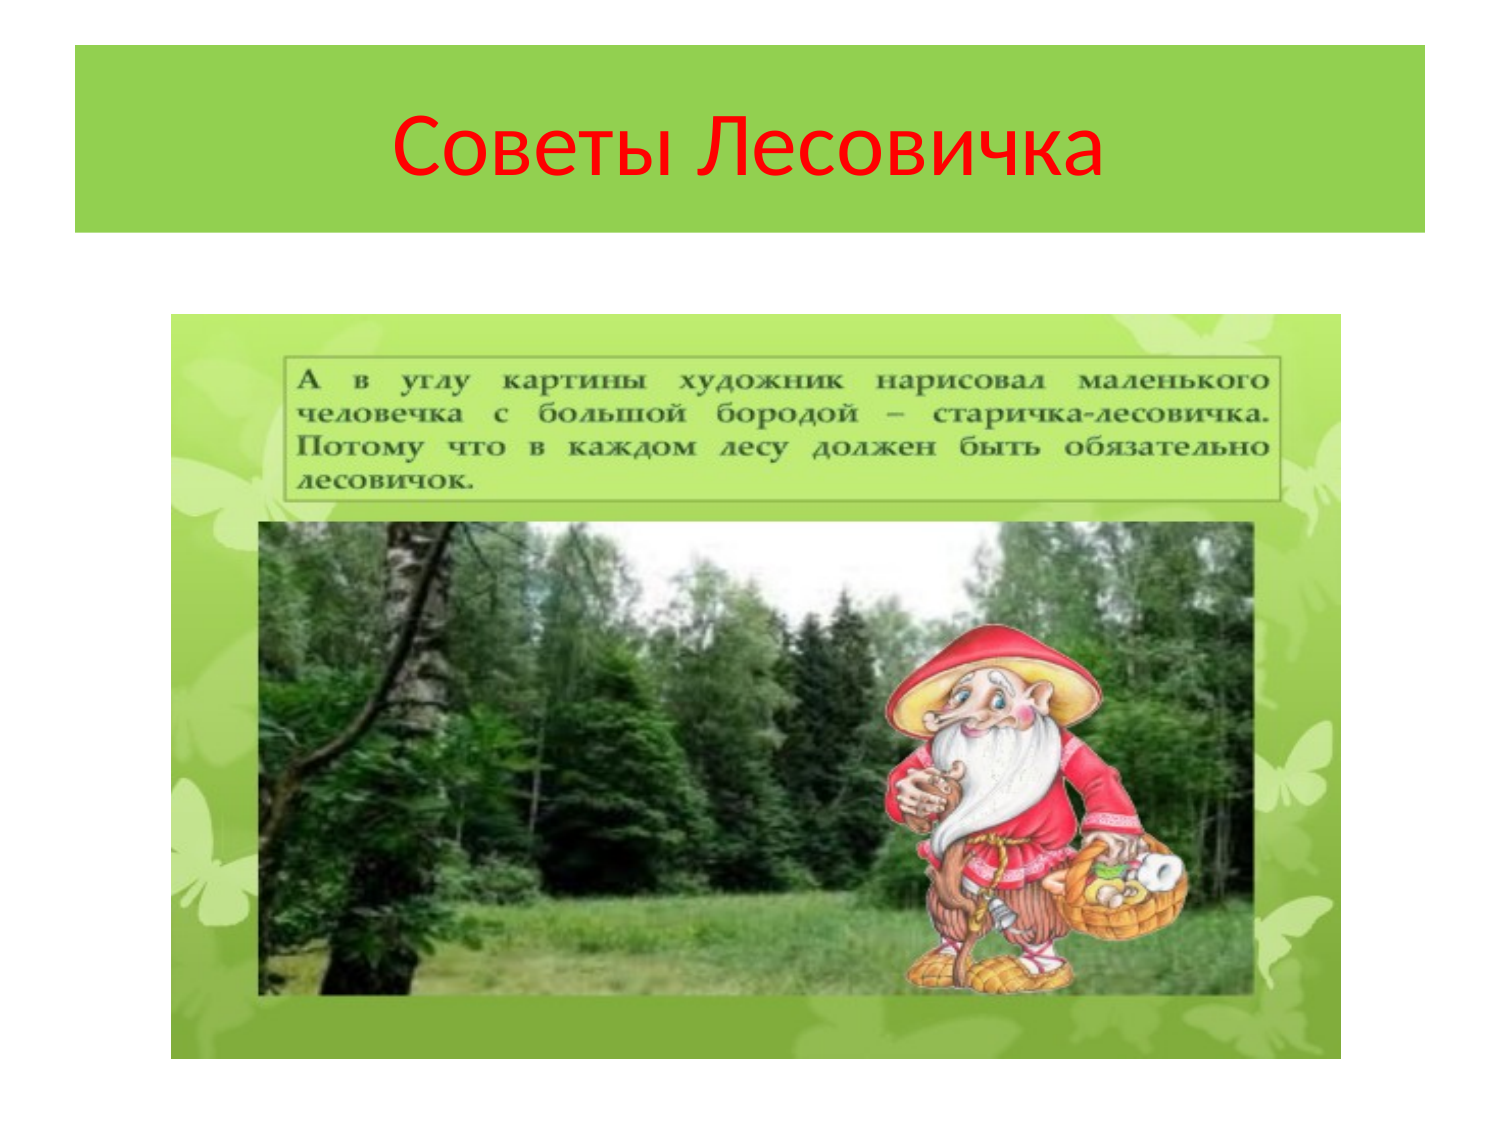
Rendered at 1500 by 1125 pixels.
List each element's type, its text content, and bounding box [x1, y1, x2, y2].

picture [170, 314, 1341, 1059]
title Советы Лесовичка [75, 45, 1425, 233]
